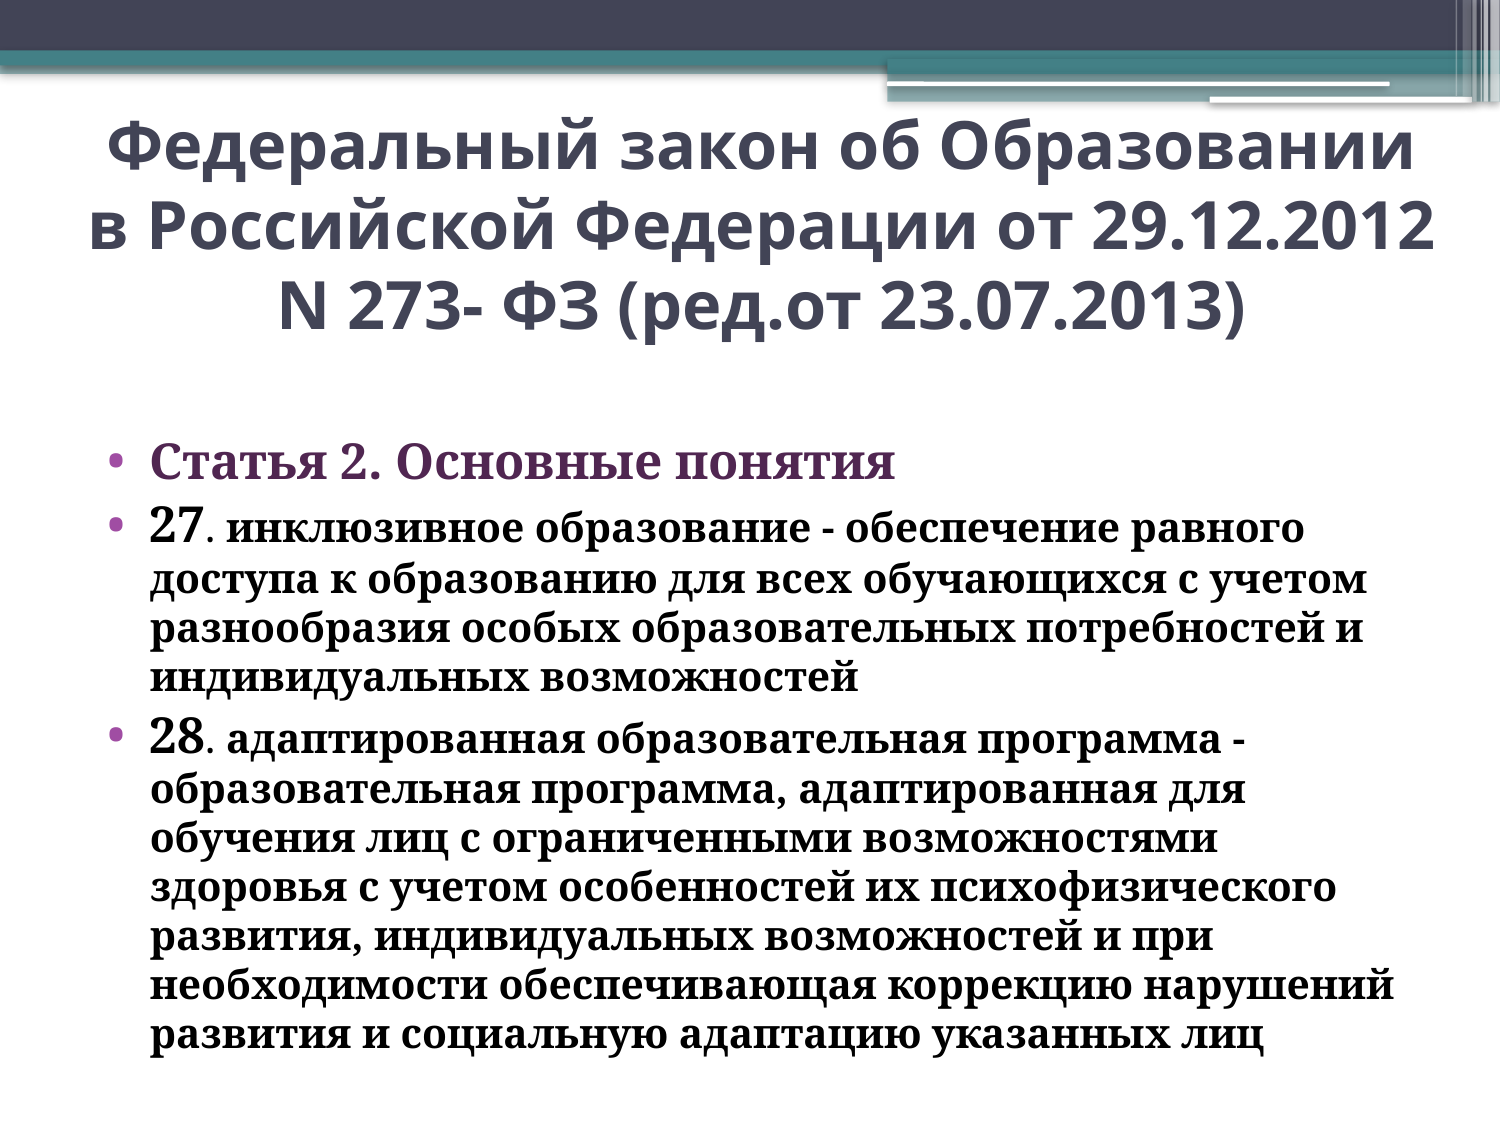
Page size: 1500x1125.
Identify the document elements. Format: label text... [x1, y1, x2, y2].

title Федеральный закон об Образовании в Российской Федерации от 29.12.2012 N 273- ФЗ (ред.от 23.07.2013) [70, 117, 1454, 329]
list Статья 2. Основные понятия 27. инклюзивное образование - обеспечение равного доступа к образованию для всех обучающихся с учетом разнообразия особых образовательных потребностей и индивидуальных возможностей 28. адаптированная образовательная программа - образовательная программа, адаптированная для обучения лиц с ограниченными возможностями здоровья с учетом особенностей их психофизического развития, индивидуальных возможностей и при необходимости обеспечивающая коррекцию нарушений развития и социальную адаптацию указанных лиц [75, 368, 1425, 1079]
